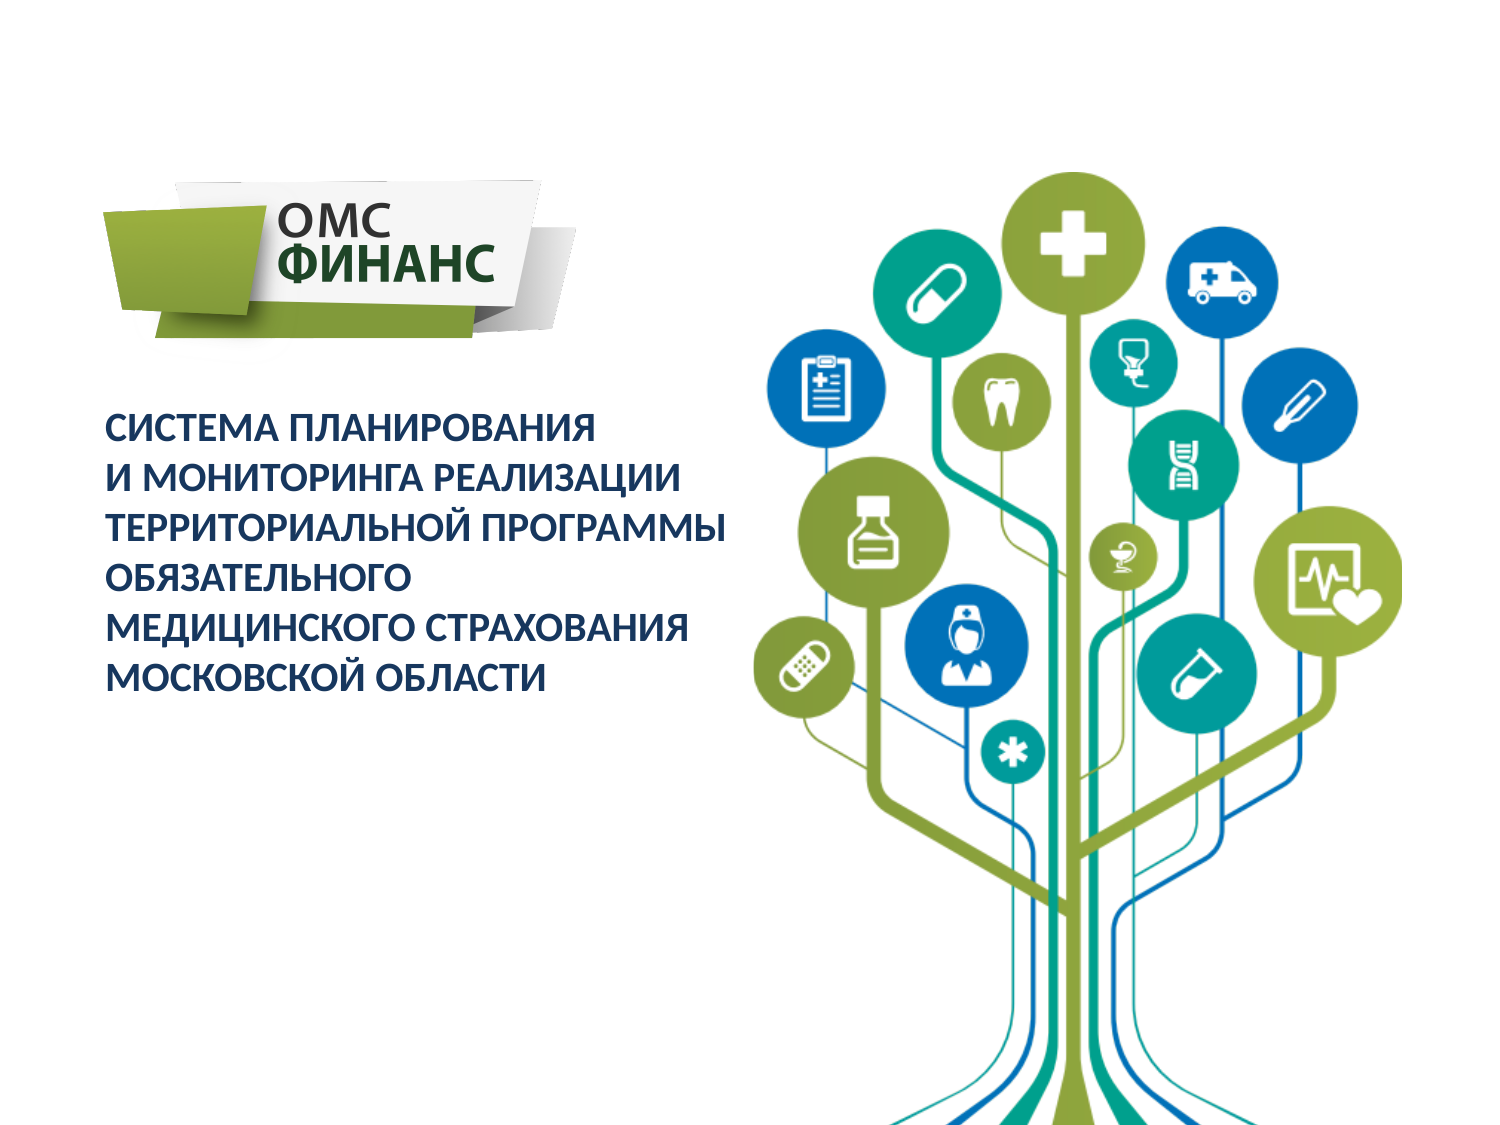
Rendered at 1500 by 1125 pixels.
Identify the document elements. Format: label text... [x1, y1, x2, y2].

picture [88, 136, 577, 409]
text_box СИСТЕМА ПЛАНИРОВАНИЯ И МОНИТОРИНГА РЕАЛИЗАЦИИ ТЕРРИТОРИАЛЬНОЙ ПРОГРАММЫ ОБЯЗАТЕЛЬНОГО МЕДИЦИНСКОГО СТРАХОВАНИЯ МОСКОВСКОЙ ОБЛАСТИ [90, 392, 748, 708]
picture [753, 172, 1403, 1125]
